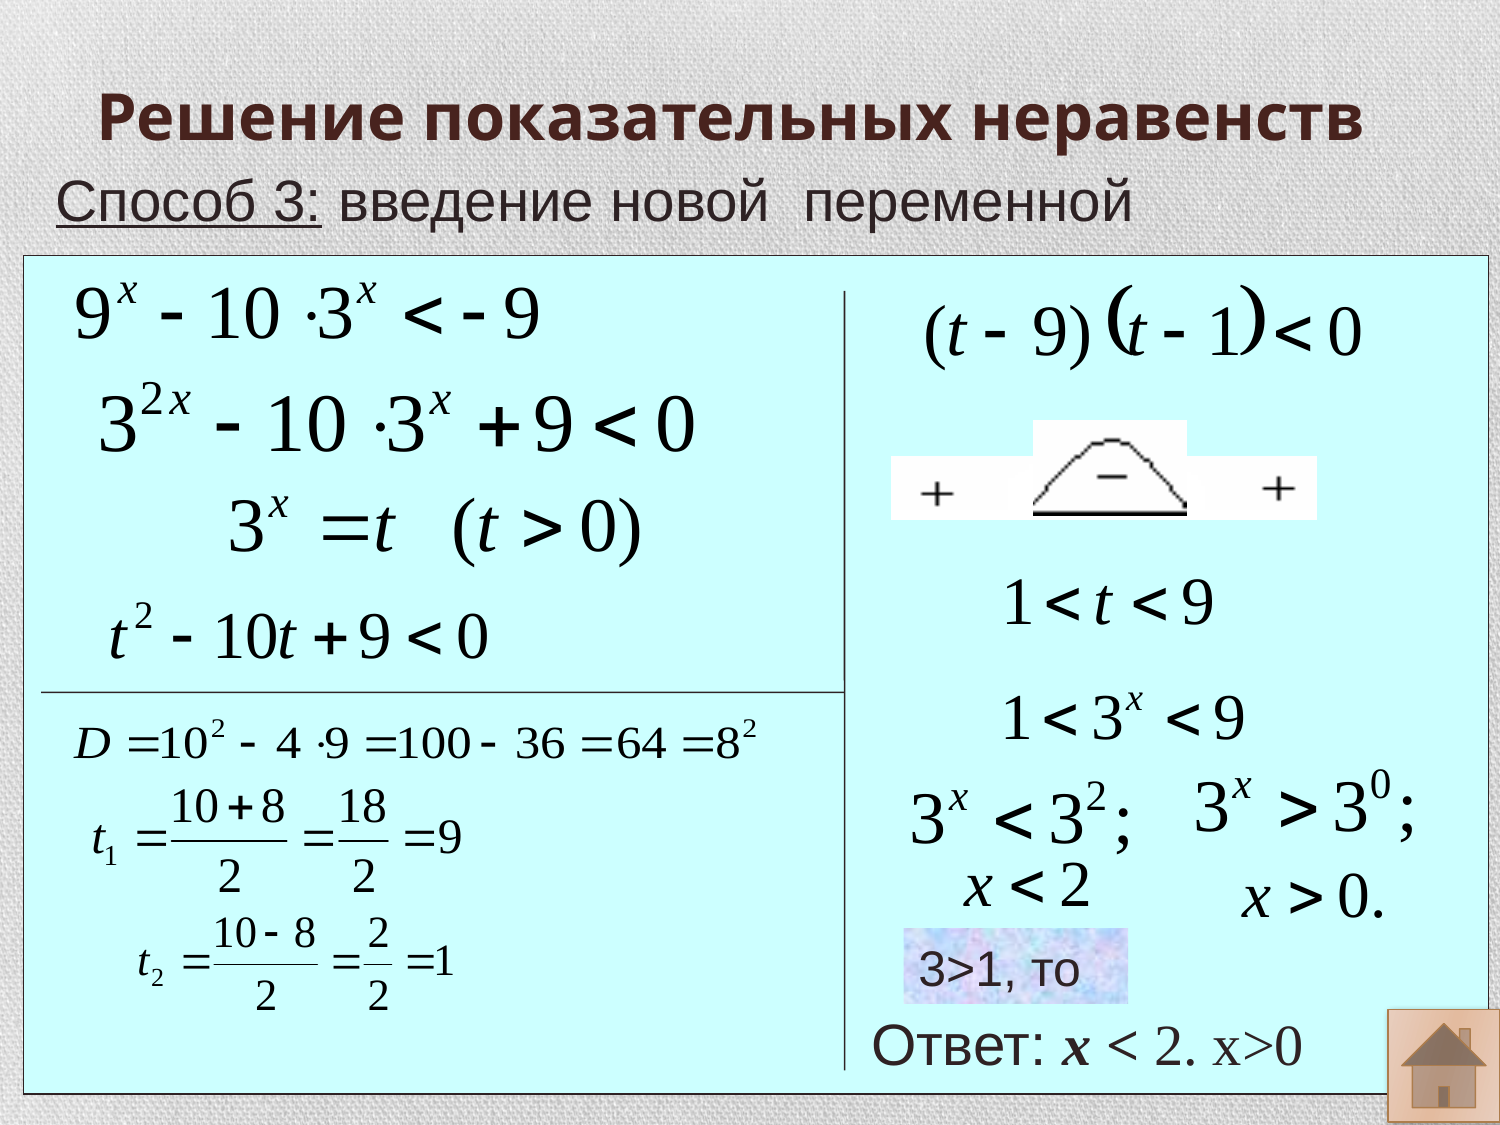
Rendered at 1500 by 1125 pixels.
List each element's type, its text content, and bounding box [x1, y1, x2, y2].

picture [891, 420, 1318, 520]
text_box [1184, 751, 1432, 863]
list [65, 255, 555, 358]
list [218, 467, 656, 584]
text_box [951, 845, 1105, 923]
text_box [891, 952, 1093, 1013]
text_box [131, 904, 459, 1021]
text_box [1387, 1009, 1500, 1123]
text_box [23, 255, 1489, 1095]
title Решение показательных неравенств [80, 33, 1431, 156]
text_box Ответ: х < 2. х>0 [856, 999, 1412, 1085]
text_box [895, 282, 1378, 386]
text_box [85, 774, 470, 904]
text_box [64, 707, 766, 770]
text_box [1229, 857, 1394, 935]
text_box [900, 763, 1148, 875]
text_box 3>1, то [903, 928, 1129, 1004]
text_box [997, 562, 1224, 642]
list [100, 585, 502, 676]
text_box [997, 668, 1256, 757]
text_box Способ 3: введение новой переменной [41, 156, 1447, 241]
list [87, 361, 711, 473]
